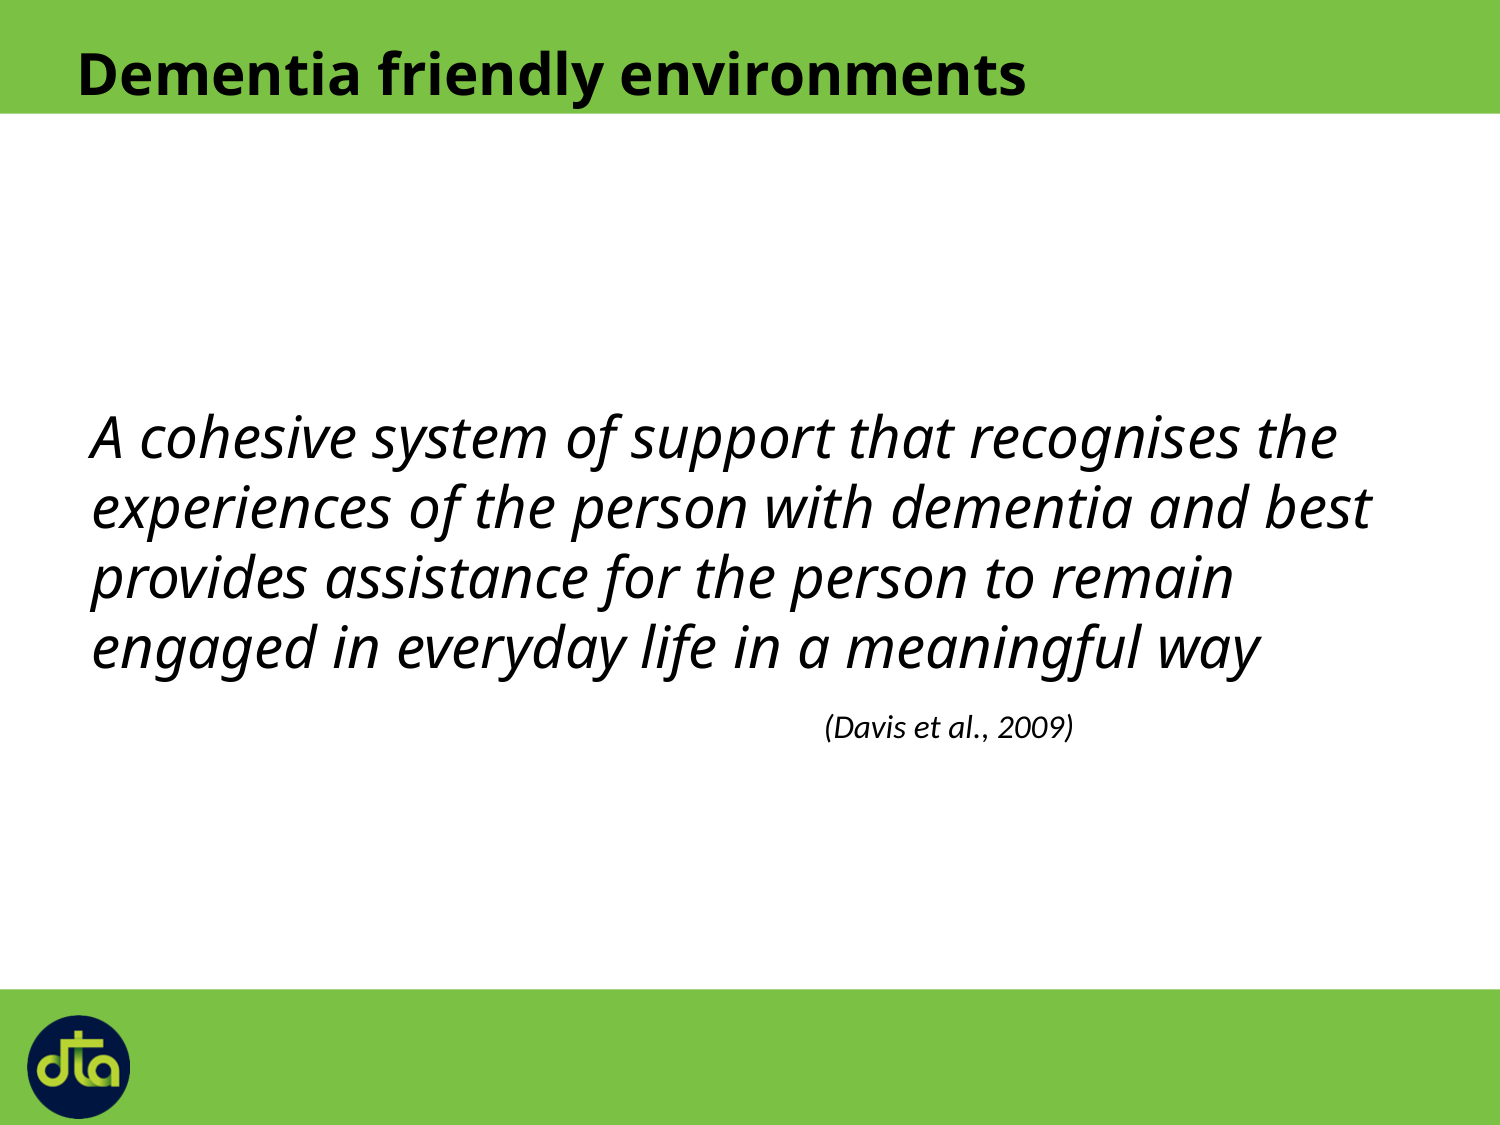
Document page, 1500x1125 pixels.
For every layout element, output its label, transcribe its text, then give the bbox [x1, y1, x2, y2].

text_box Dementia friendly environments [27, 30, 1077, 114]
picture [27, 1015, 131, 1120]
text_box A cohesive system of support that recognises the experiences of the person with dementia and best provides assistance for the person to remain engaged in everyday life in a meaningful way (Davis et al., 2009) [76, 208, 1427, 951]
